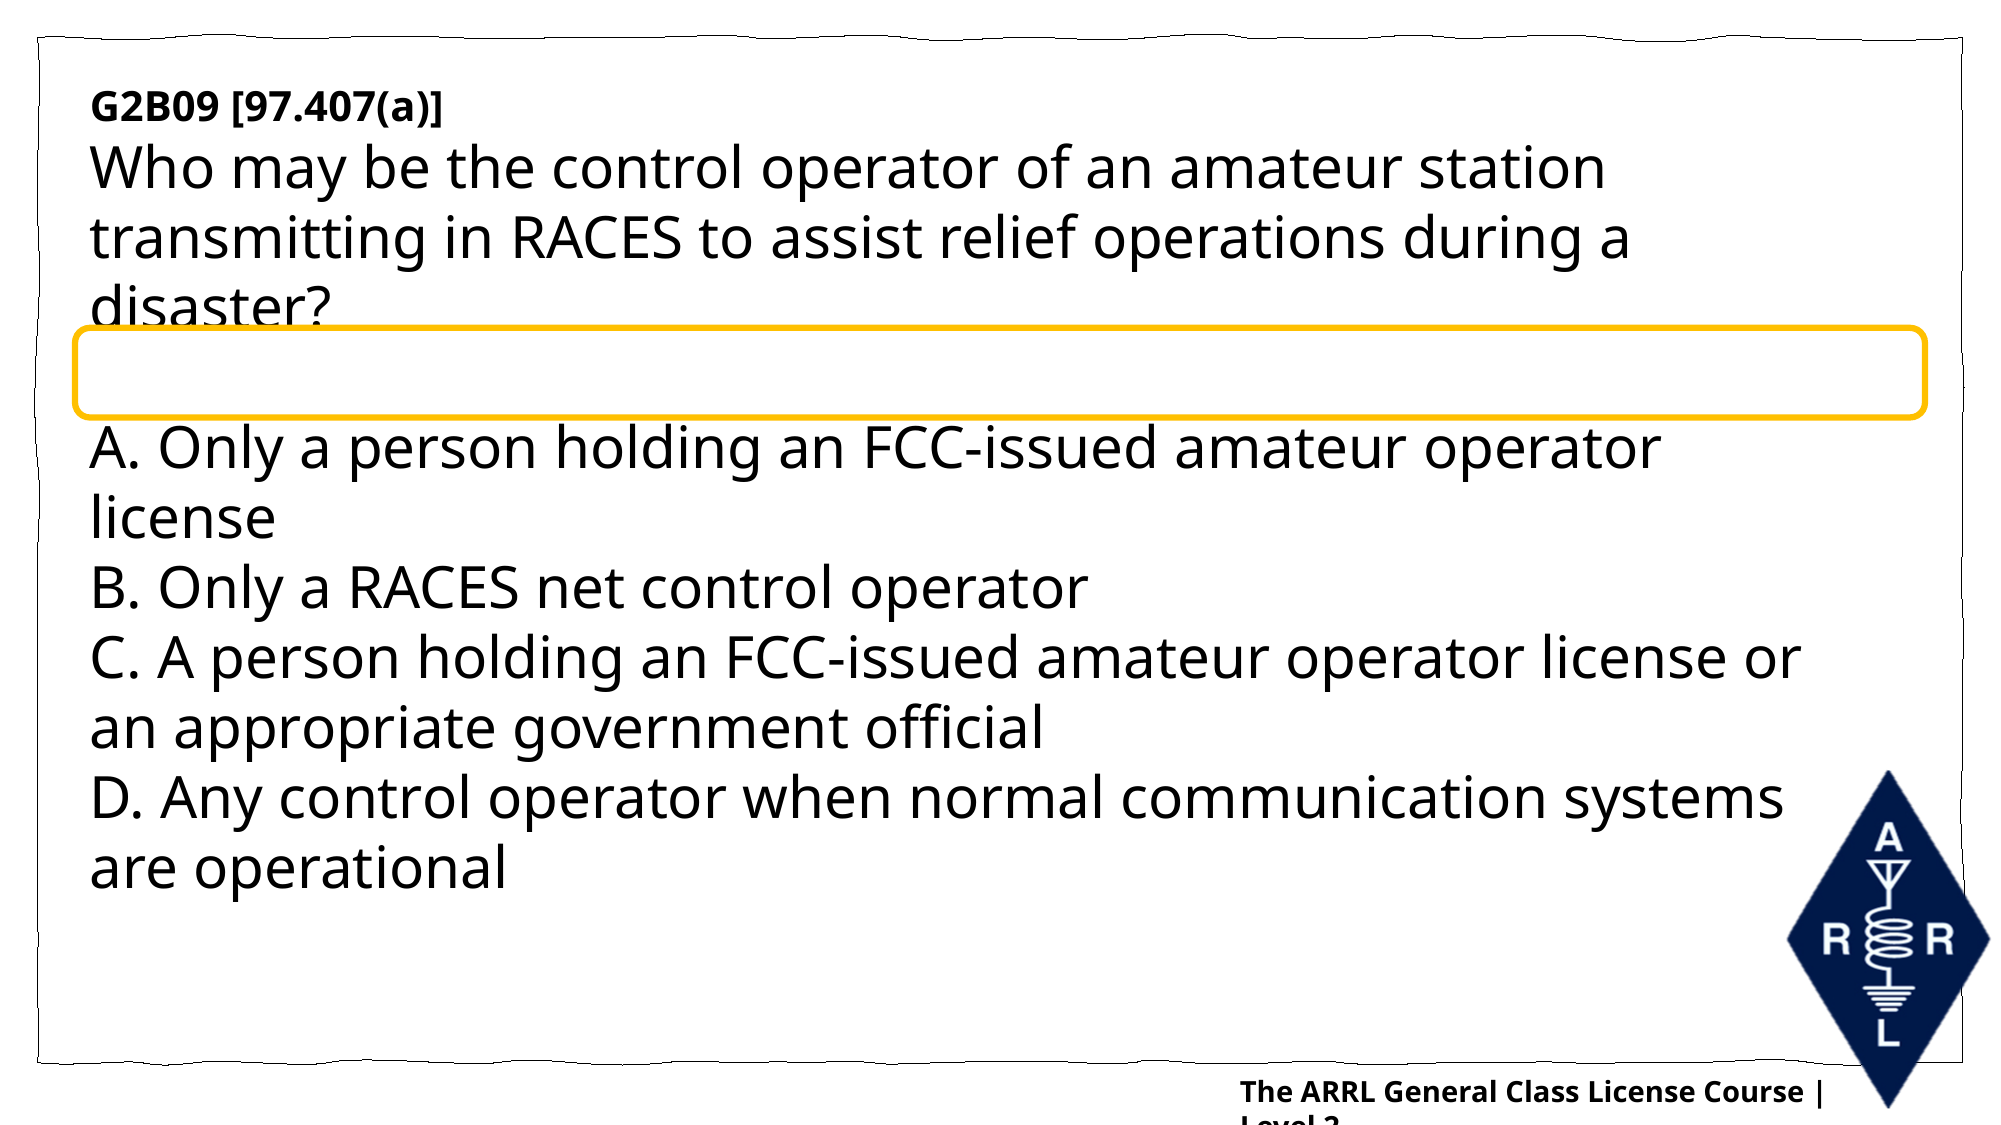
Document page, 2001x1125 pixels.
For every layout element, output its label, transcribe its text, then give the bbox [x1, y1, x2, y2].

text_box G2B09 [97.407(a)] Who may be the control operator of an amateur station transmitting in RACES to assist relief operations during a disaster? A. Only a person holding an FCC-issued amateur operator license B. Only a RACES net control operator C. A person holding an FCC-issued amateur operator license or an appropriate government official D. Any control operator when normal communication systems are operational [75, 411, 1850, 908]
picture [1773, 752, 1999, 1125]
text_box [73, 326, 1927, 419]
text_box G2B09 [97.407(a)] Who may be the control operator of an amateur station transmitting in RACES to assist relief operations during a disaster? A. Only a person holding an FCC-issued amateur operator license B. Only a RACES net control operator C. A person holding an FCC-issued amateur operator license or an appropriate government official D. Any control operator when normal communication systems are operational [75, 72, 1850, 334]
